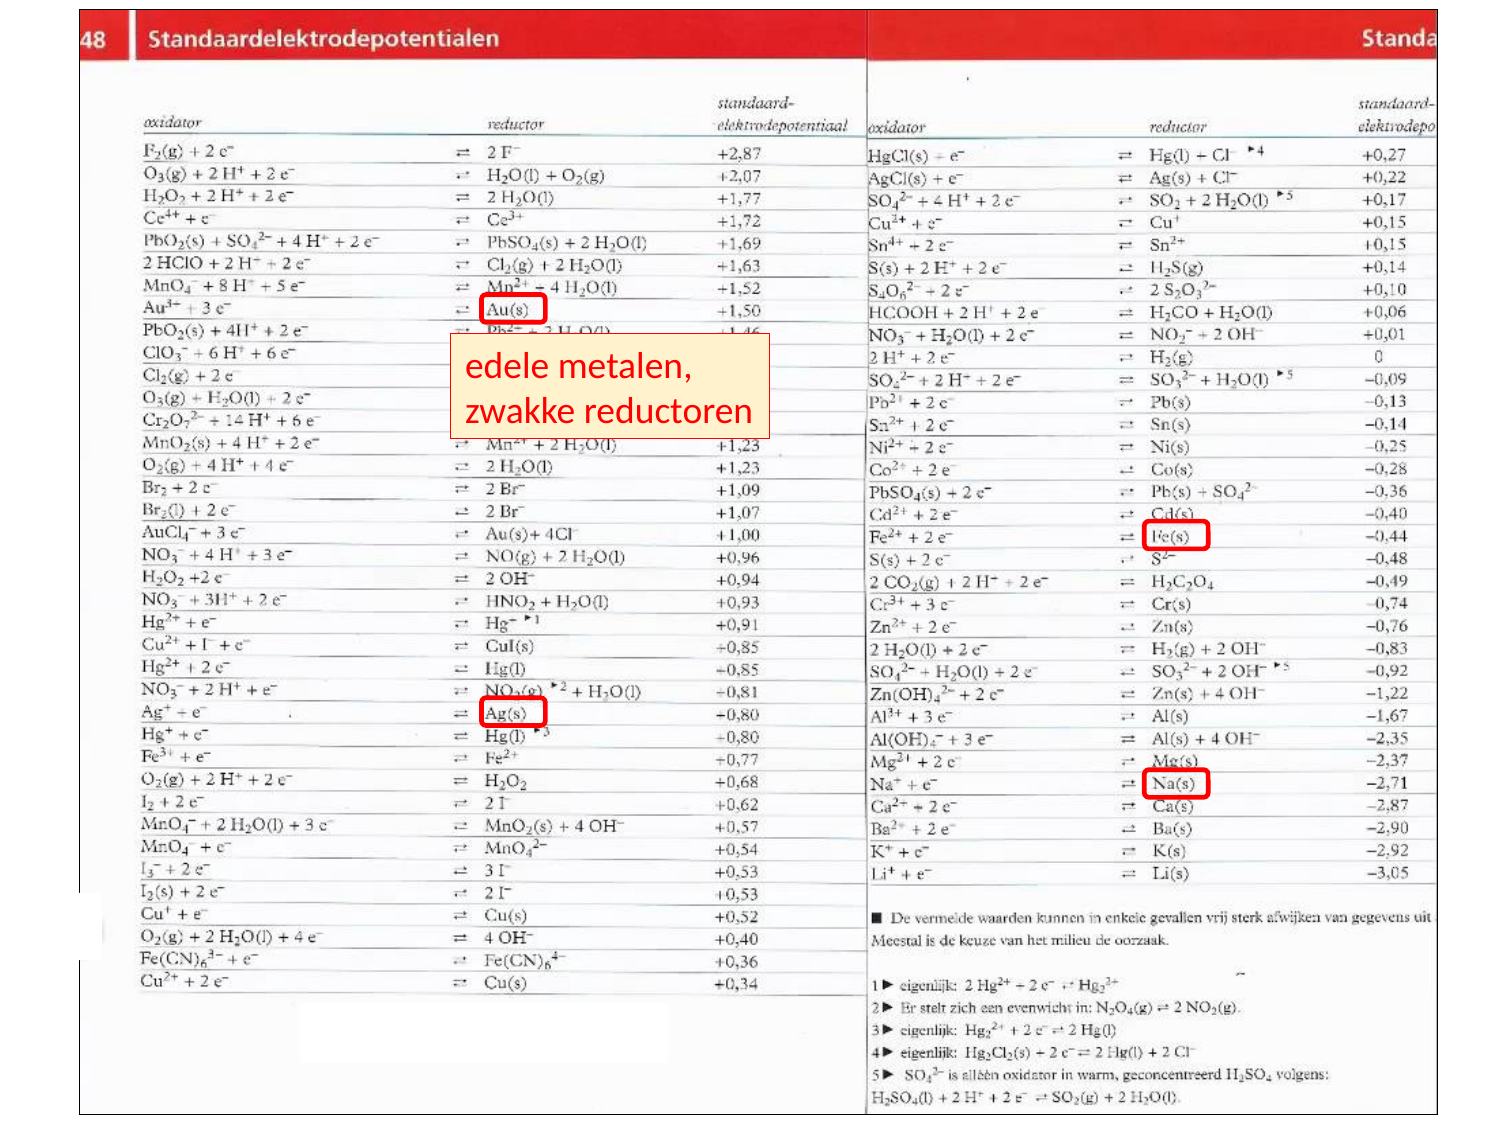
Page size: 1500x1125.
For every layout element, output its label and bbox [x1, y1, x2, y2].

text_box [79, 9, 1438, 1115]
